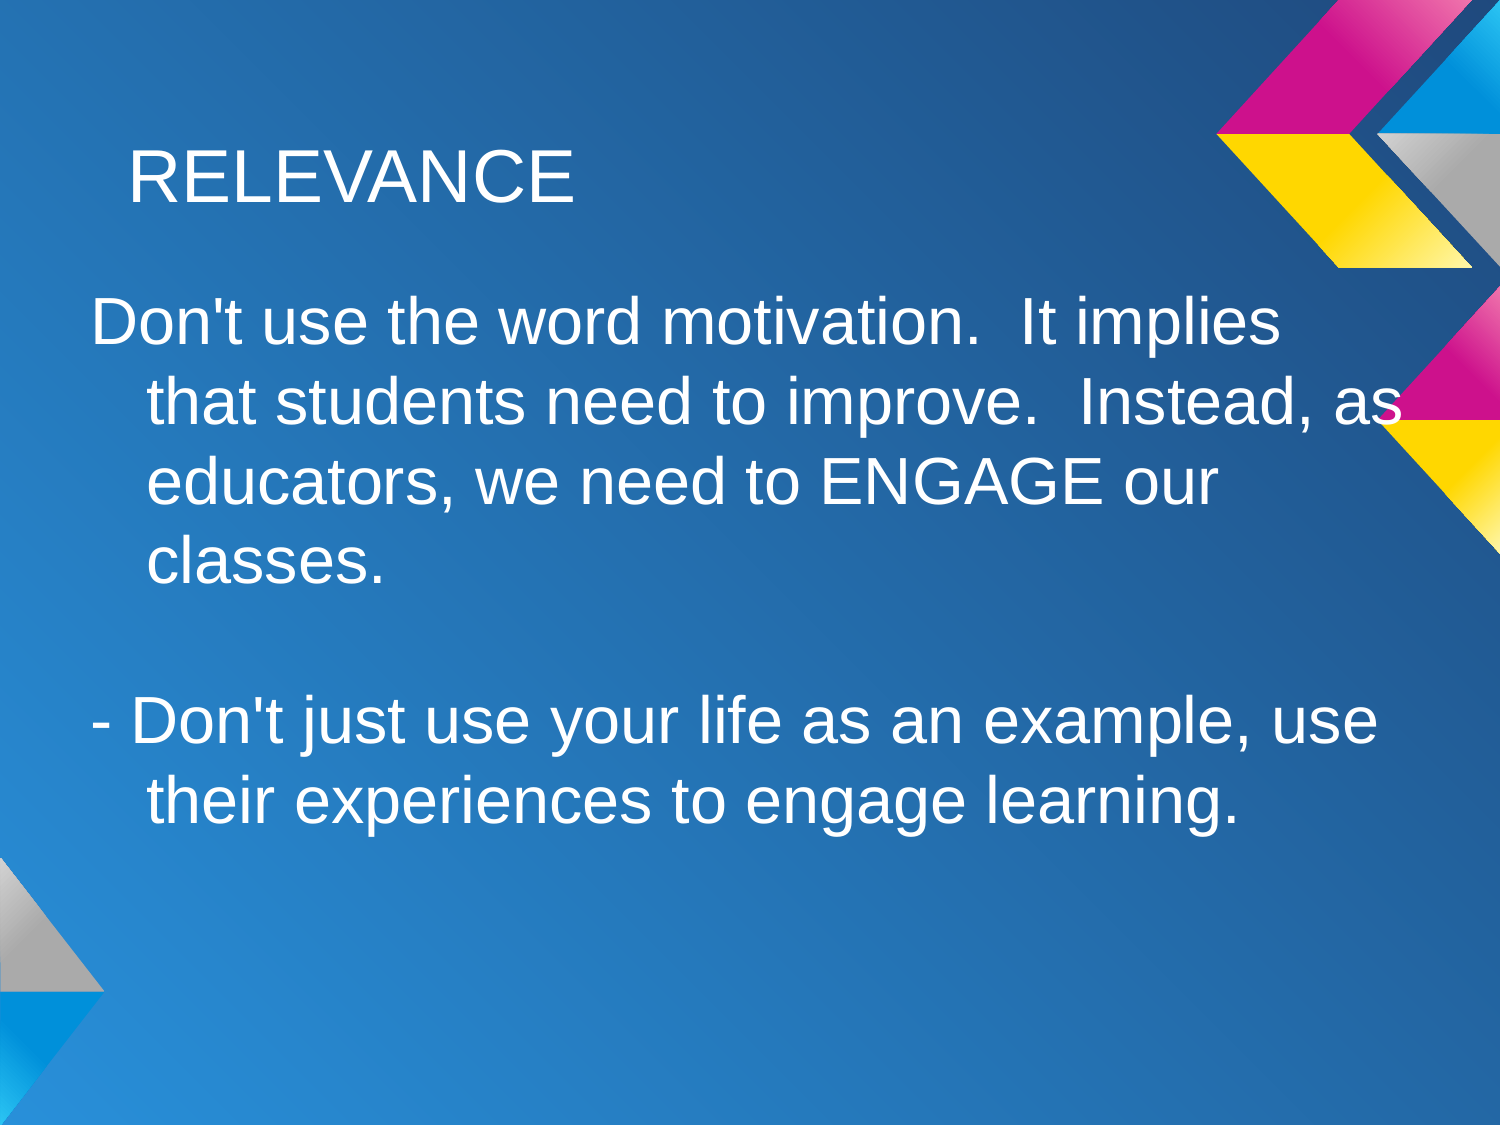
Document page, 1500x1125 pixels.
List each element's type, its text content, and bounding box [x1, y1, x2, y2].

title RELEVANCE [75, 14, 1204, 233]
list Don't use the word motivation. It implies that students need to improve. Instead, as educators, we need to ENGAGE our classes. - Don't just use your life as an example, use their experiences to engage learning. [75, 262, 1425, 931]
